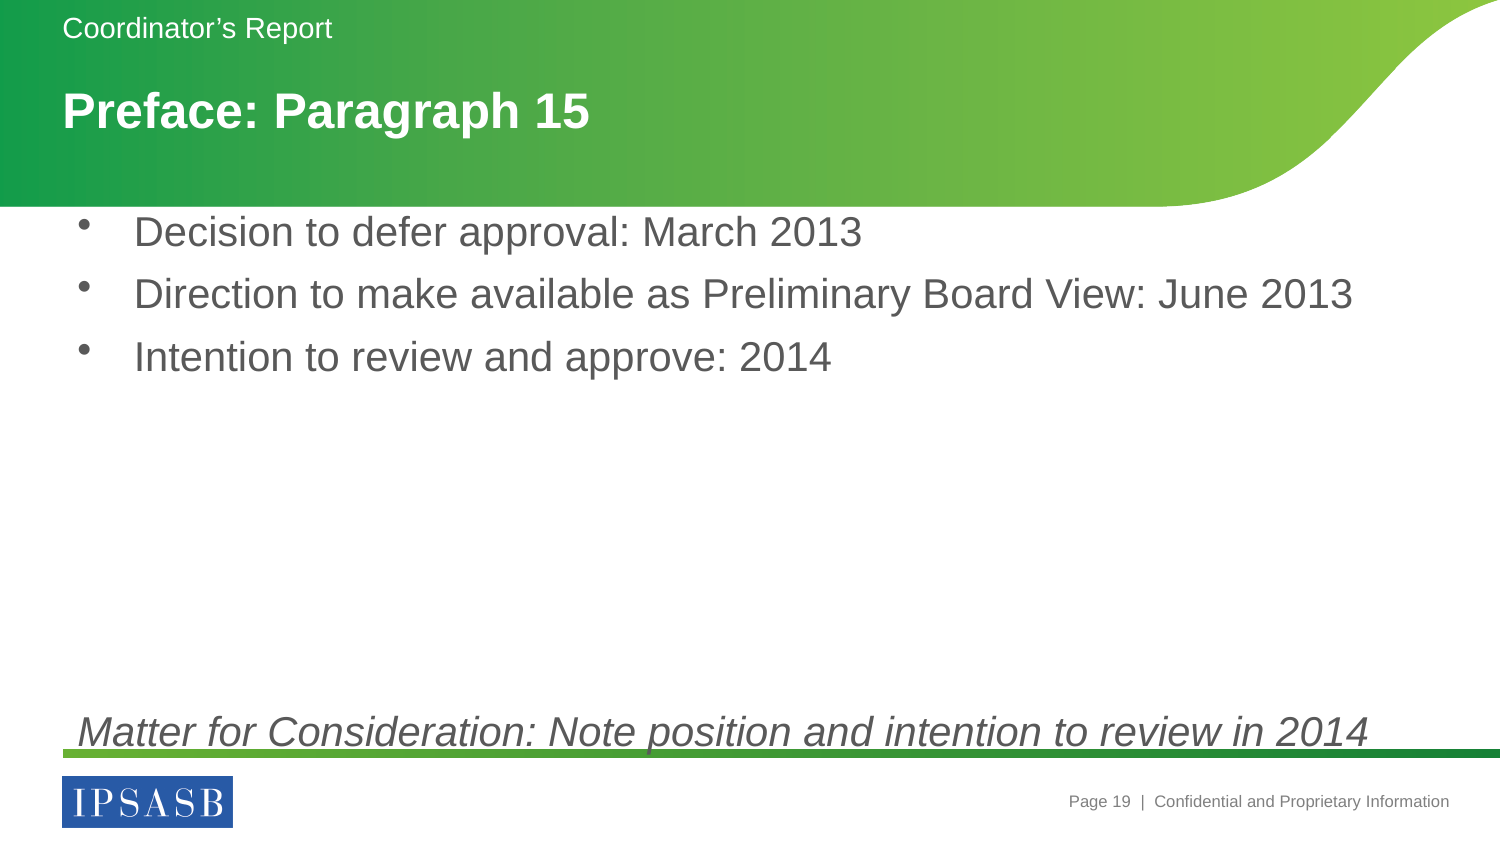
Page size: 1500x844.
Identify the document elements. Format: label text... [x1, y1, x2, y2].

picture [0, 0, 1500, 207]
picture [62, 776, 233, 828]
title Preface: Paragraph 15 [62, 75, 1300, 142]
subtitle Coordinator’s Report [62, 9, 500, 38]
list Decision to defer approval: March 2013 Direction to make available as Preliminary Board View: June 2013 Intention to review and approve: 2014 Matter for Consideration: Note position and intention to review in 2014 [62, 196, 1450, 724]
